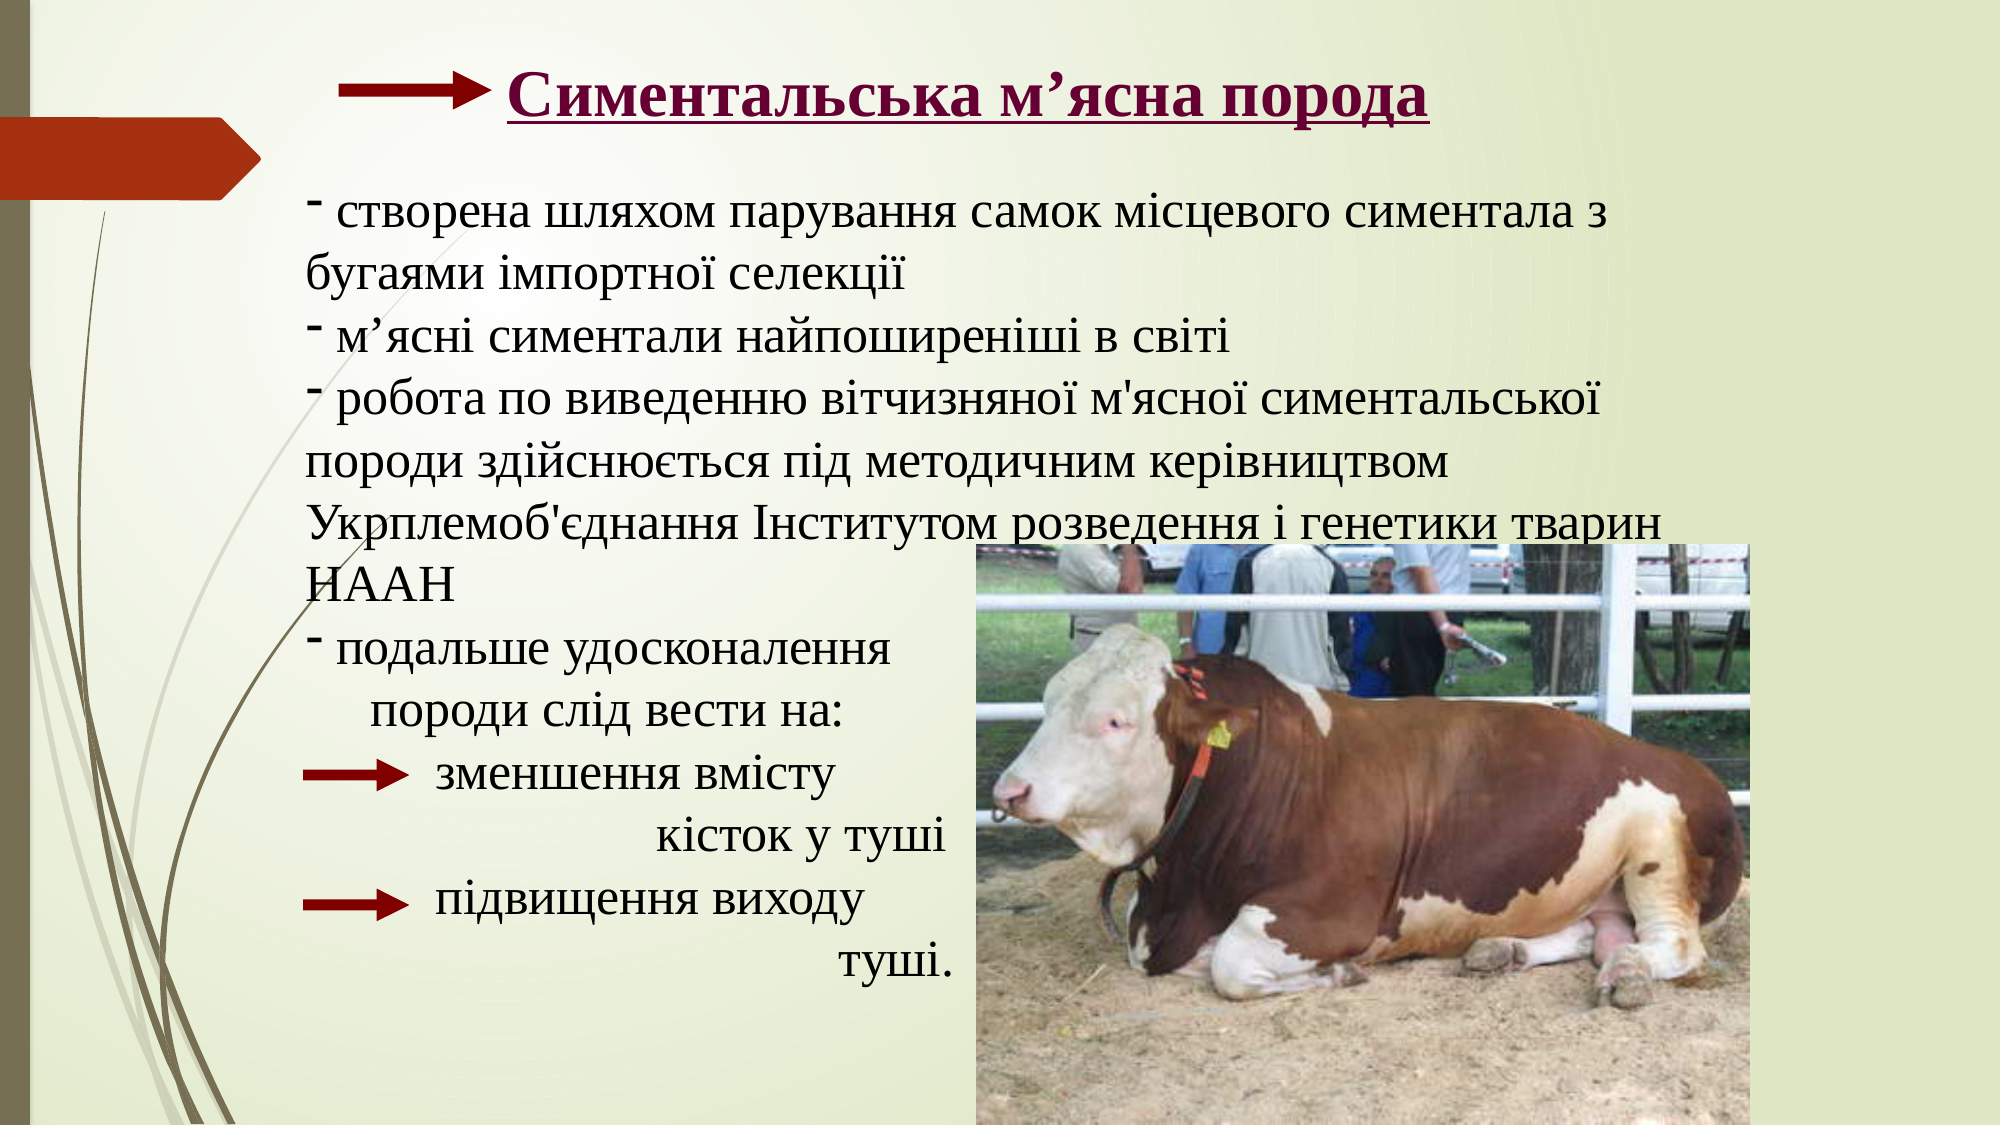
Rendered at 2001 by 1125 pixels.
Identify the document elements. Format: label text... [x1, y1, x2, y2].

text_box [338, 83, 492, 97]
text_box Симентальська м’ясна порода створена шляхом парування самок місцевого симентала з бугаями імпортної селекції м’ясні симентали найпоширеніші в світі робота по виведенню вітчизняної м'ясної симентальської породи здійснюється під методичним керівництвом Укрплемоб'єднання Інститутом розведення і генетики тварин НААН подальше удосконалення породи слід вести на: зменшення вмісту кісток у туші підвищення виходу туші. [291, 42, 1709, 1120]
text_box [303, 898, 410, 912]
picture [976, 544, 1751, 1125]
text_box [303, 768, 410, 782]
